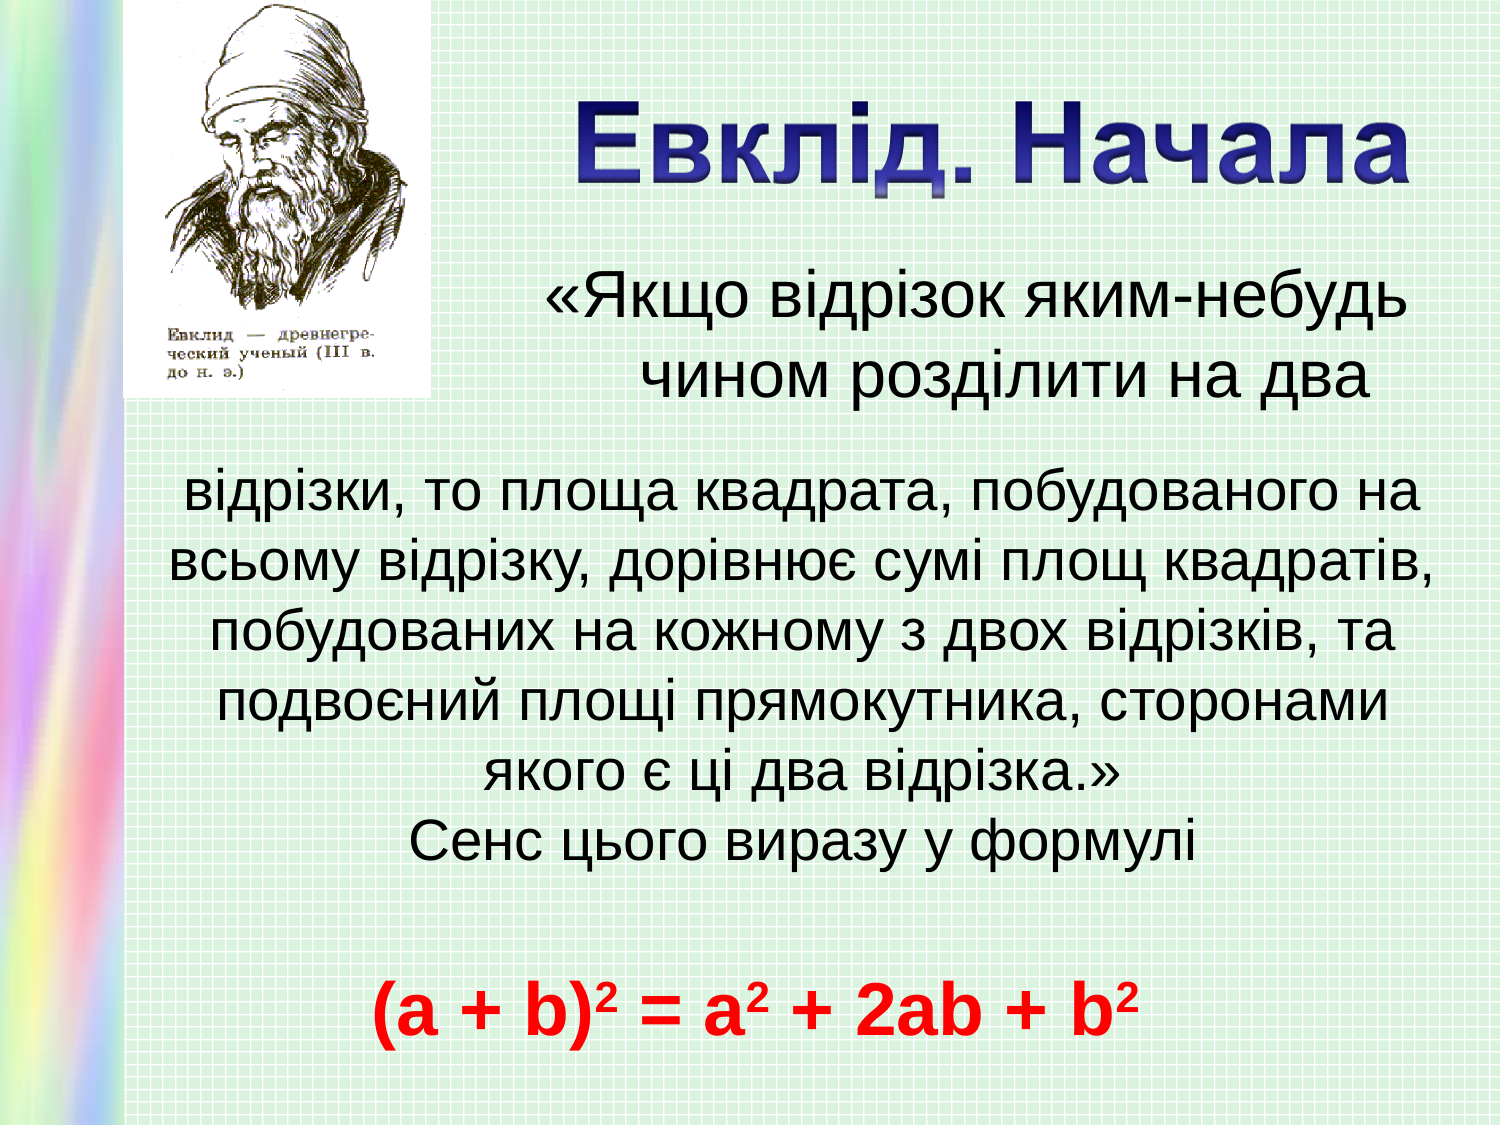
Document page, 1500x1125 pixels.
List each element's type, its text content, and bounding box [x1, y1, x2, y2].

text_box (а + b)2 = a2 + 2ab + b2 [171, 952, 1341, 1058]
text_box відрізки, то площа квадрата, побудованого на всьому відрізку, дорівнює сумі площ квадратів, побудованих на кожному з двох відрізків, та подвоєний площі прямокутника, сторонами якого є ці два відрізка.» Сенс цього виразу у формулі [147, 444, 1459, 950]
picture [0, 0, 1500, 1125]
text_box «Якщо відрізок яким-небудь чином розділити на два [454, 243, 1500, 868]
